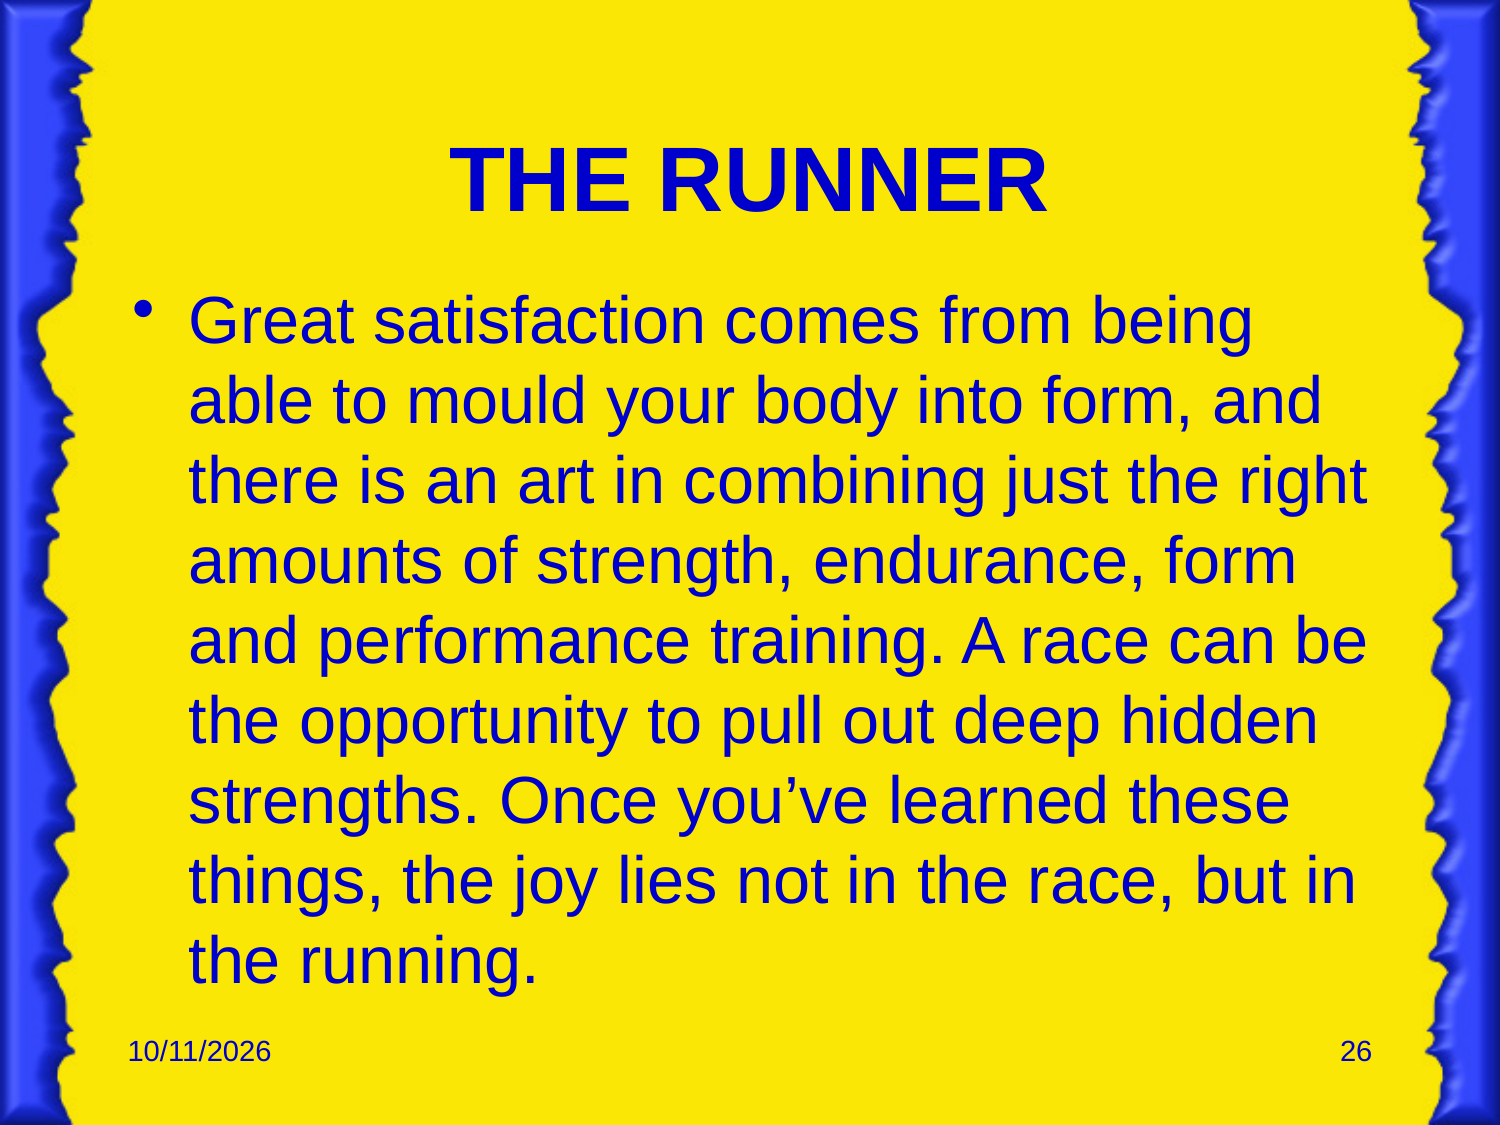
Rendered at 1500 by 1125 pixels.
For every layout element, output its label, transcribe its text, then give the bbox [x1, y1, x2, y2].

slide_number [112, 1024, 426, 1101]
picture [0, 0, 1500, 1125]
list Great satisfaction comes from being able to mould your body into form, and there is an art in combining just the right amounts of strength, endurance, form and performance training. A race can be the opportunity to pull out deep hidden strengths. Once you’ve learned these things, the joy lies not in the race, but in the running. [116, 269, 1393, 858]
title THE RUNNER [112, 87, 1388, 263]
slide_number 26 [1074, 1024, 1388, 1101]
